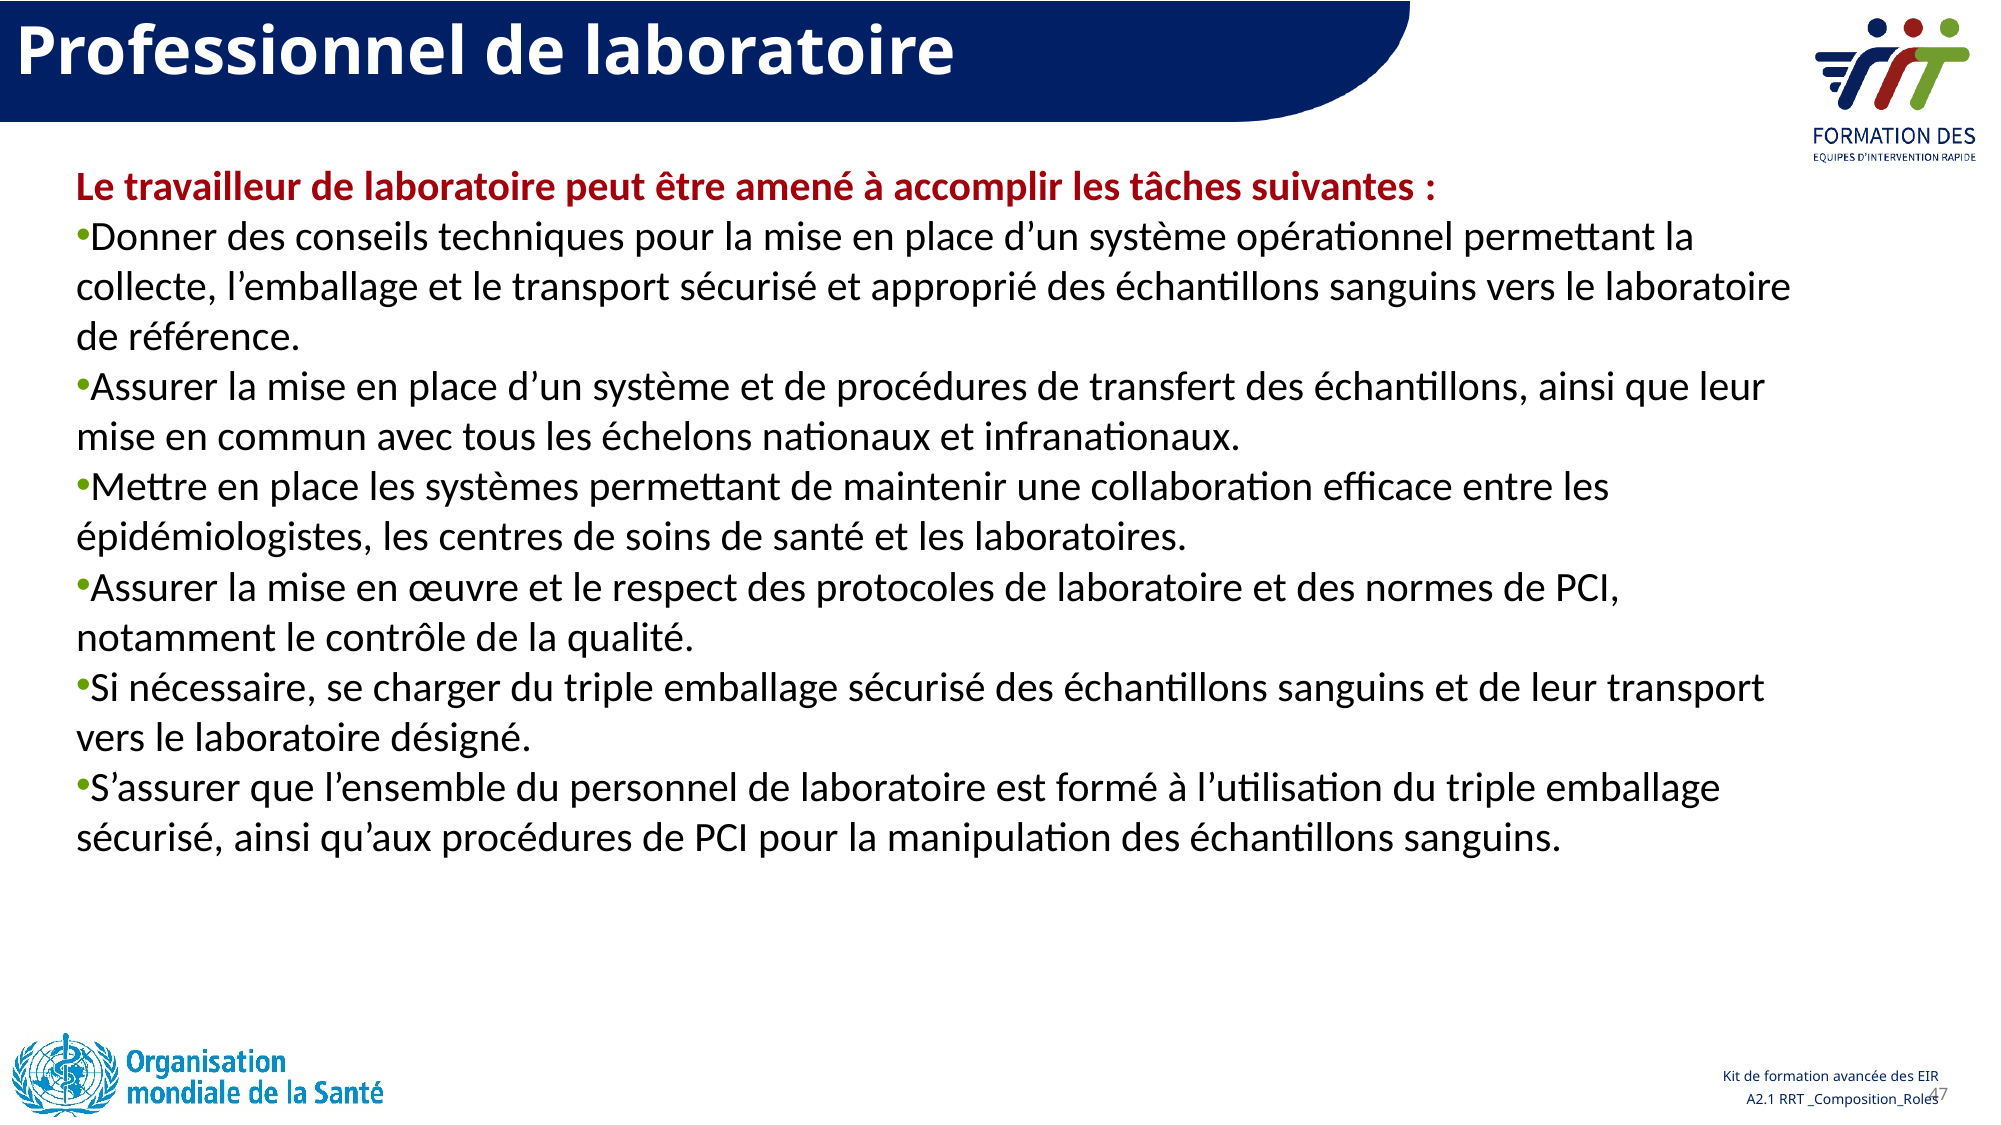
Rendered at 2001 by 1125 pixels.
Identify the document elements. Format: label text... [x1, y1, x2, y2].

picture [12, 1033, 383, 1117]
picture [1813, 17, 1976, 163]
picture [374, 1090, 383, 1100]
list Le travailleur de laboratoire peut être amené à accomplir les tâches suivantes : Donner des conseils techniques pour la mise en place d’un système opérationnel permettant la collecte, l’emballage et le transport sécurisé et approprié des échantillons sanguins vers le laboratoire de référence. Assurer la mise en place d’un système et de procédures de transfert des échantillons, ainsi que leur mise en commun avec tous les échelons nationaux et infranationaux. Mettre en place les systèmes permettant de maintenir une collaboration efficace entre les épidémiologistes, les centres de soins de santé et les laboratoires. Assurer la mise en œuvre et le respect des protocoles de laboratoire et des normes de PCI, notamment le contrôle de la qualité. Si nécessaire, se charger du triple emballage sécurisé des échantillons sanguins et de leur transport vers le laboratoire désigné. S’assurer que l’ensemble du personnel de laboratoire est formé à l’utilisation du triple emballage sécurisé, ainsi qu’aux procédures de PCI pour la manipulation des échantillons sanguins. [73, 159, 1809, 875]
picture [0, 110, 1410, 122]
title Professionnel de laboratoire [0, 0, 1419, 110]
